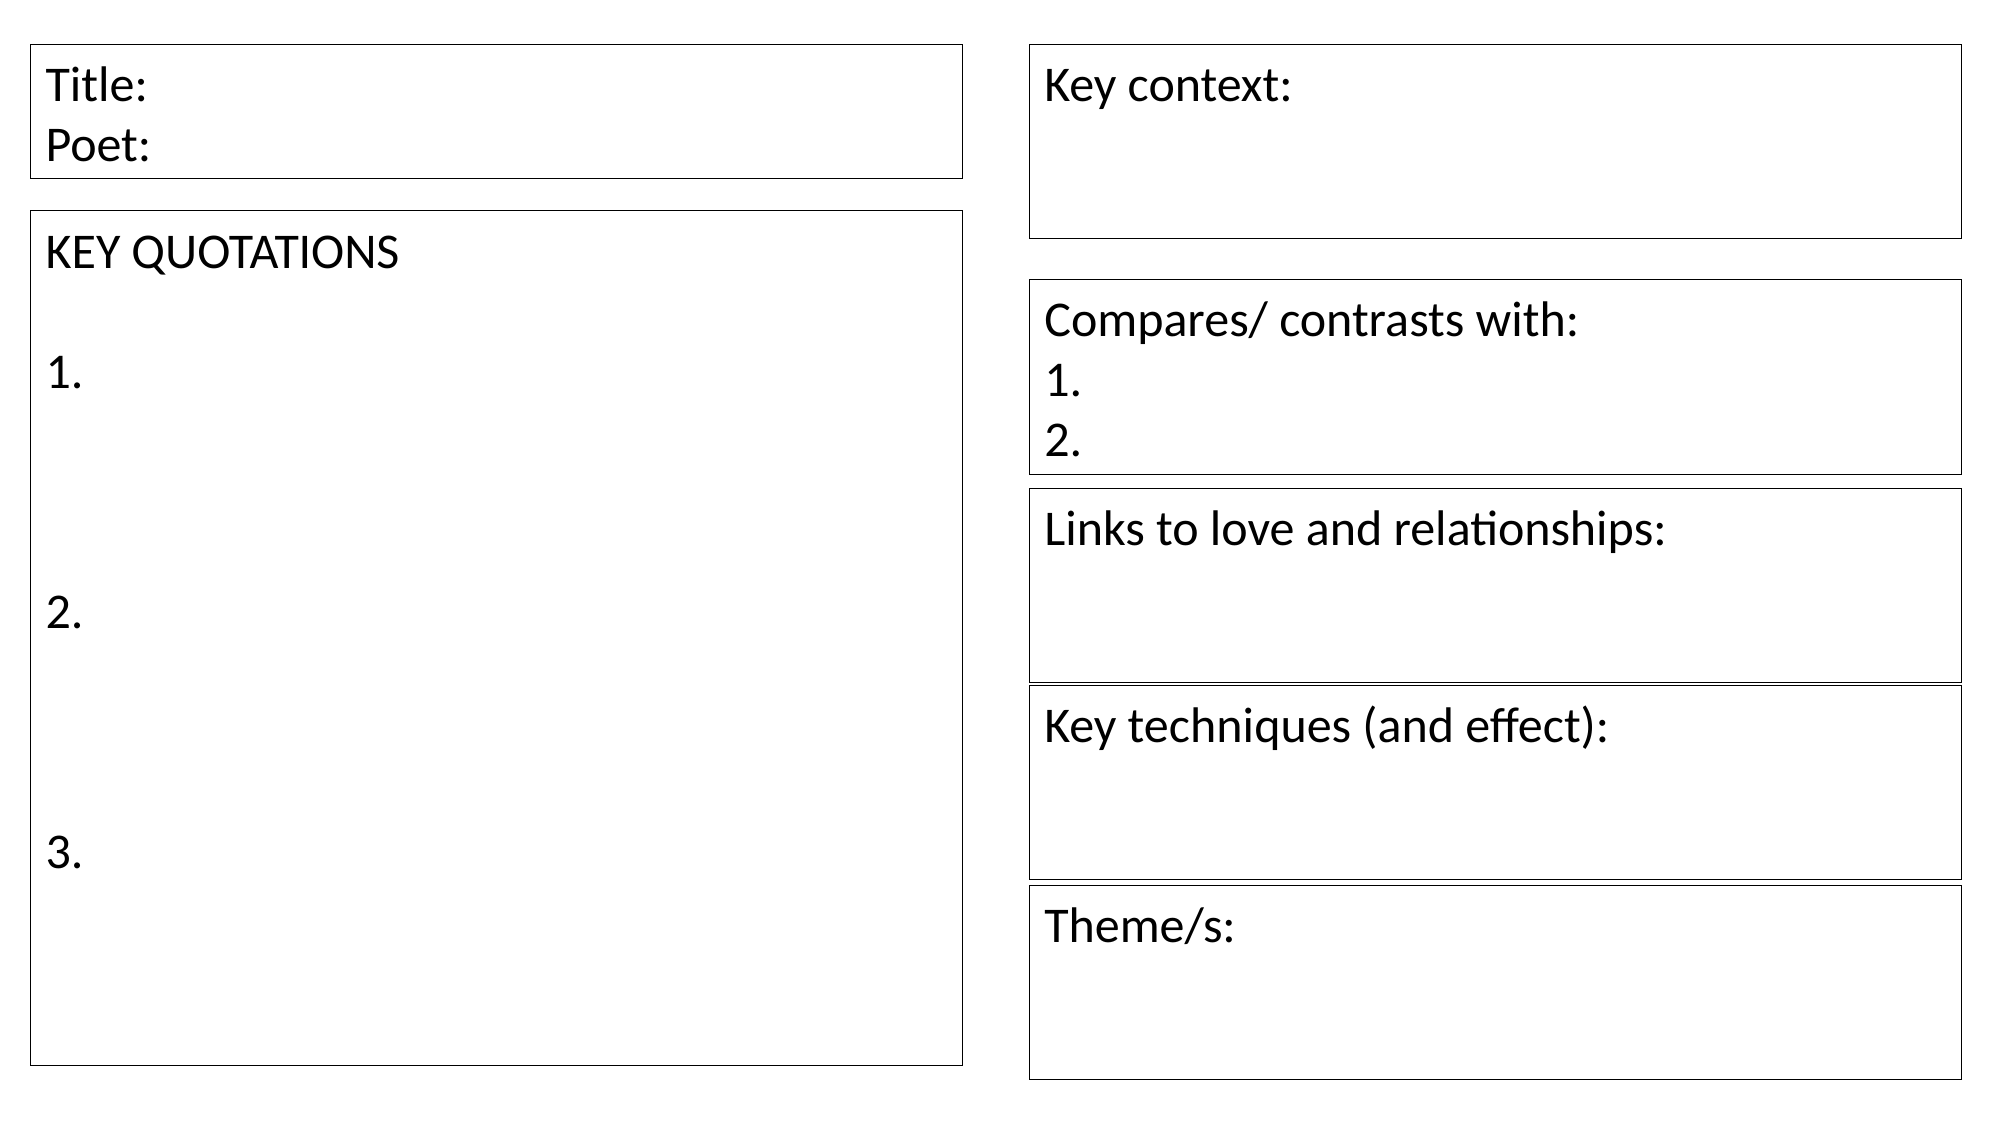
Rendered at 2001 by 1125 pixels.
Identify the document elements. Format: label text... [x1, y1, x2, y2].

text_box Links to love and relationships: [1029, 488, 1962, 683]
text_box Title: Poet: [30, 44, 963, 179]
text_box Key techniques (and effect): [1029, 685, 1962, 880]
text_box KEY QUOTATIONS 1. 2. 3. [30, 210, 963, 1066]
text_box Key context: [1029, 44, 1962, 239]
text_box Compares/ contrasts with: 1. 2. [1029, 279, 1962, 475]
text_box Theme/s: [1029, 885, 1962, 1080]
